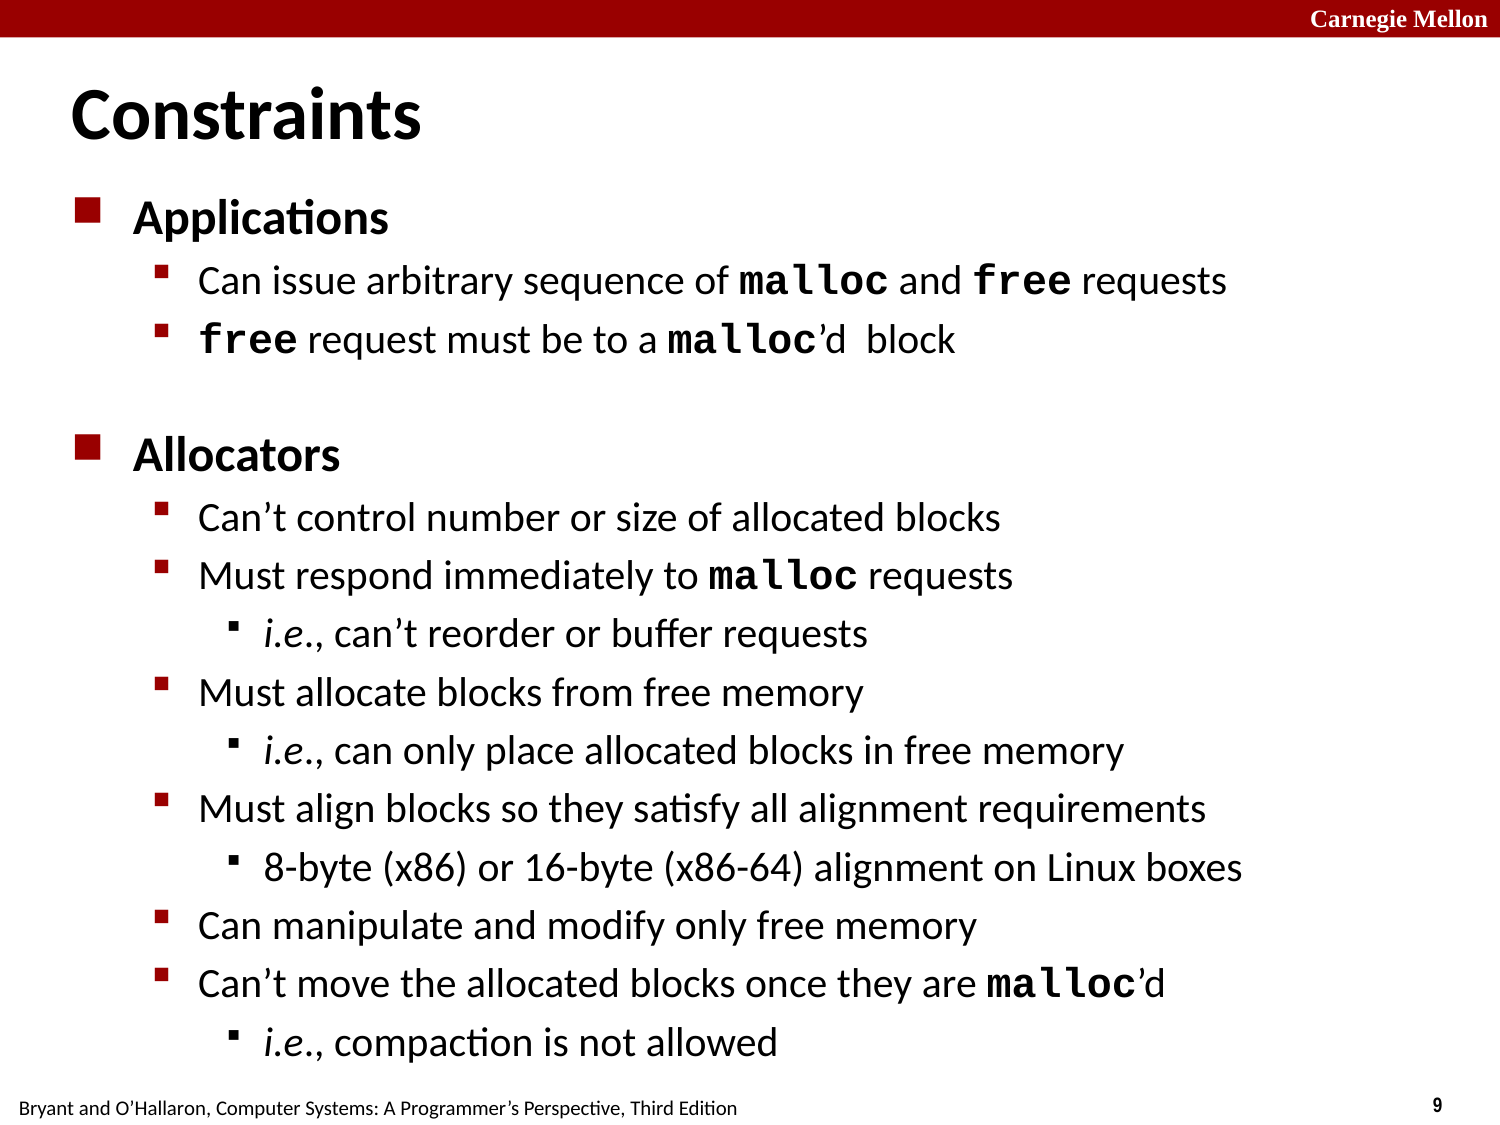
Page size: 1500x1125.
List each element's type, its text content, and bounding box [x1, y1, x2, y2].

list Applications Can issue arbitrary sequence of malloc and free requests free request must be to a malloc’d block Allocators Can’t control number or size of allocated blocks Must respond immediately to malloc requests i.e., can’t reorder or buffer requests Must allocate blocks from free memory i.e., can only place allocated blocks in free memory Must align blocks so they satisfy all alignment requirements 8-byte (x86) or 16-byte (x86-64) alignment on Linux boxes Can manipulate and modify only free memory Can’t move the allocated blocks once they are malloc’d i.e., compaction is not allowed [60, 187, 1463, 1101]
title Constraints [56, 62, 963, 157]
